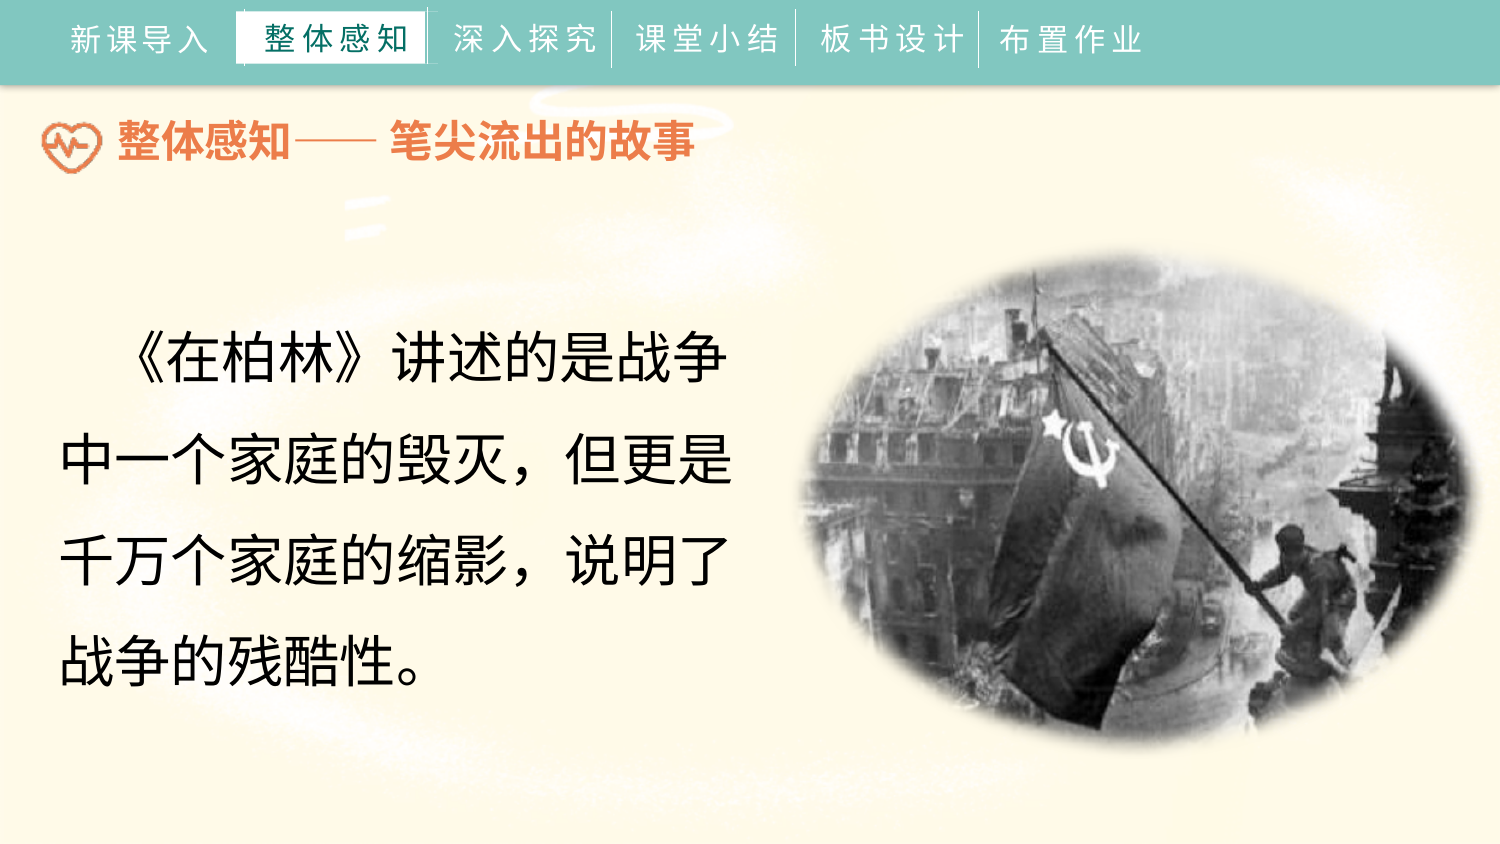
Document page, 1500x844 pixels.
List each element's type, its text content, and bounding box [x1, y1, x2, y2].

text_box 整体感知—— 笔尖流出的故事 [107, 114, 1400, 178]
text_box 《在柏林》讲述的是战争中一个家庭的毁灭，但更是千万个家庭的缩影，说明了战争的残酷性。 [47, 283, 775, 801]
picture [36, 113, 107, 183]
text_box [0, 0, 1500, 86]
picture [787, 237, 1488, 760]
